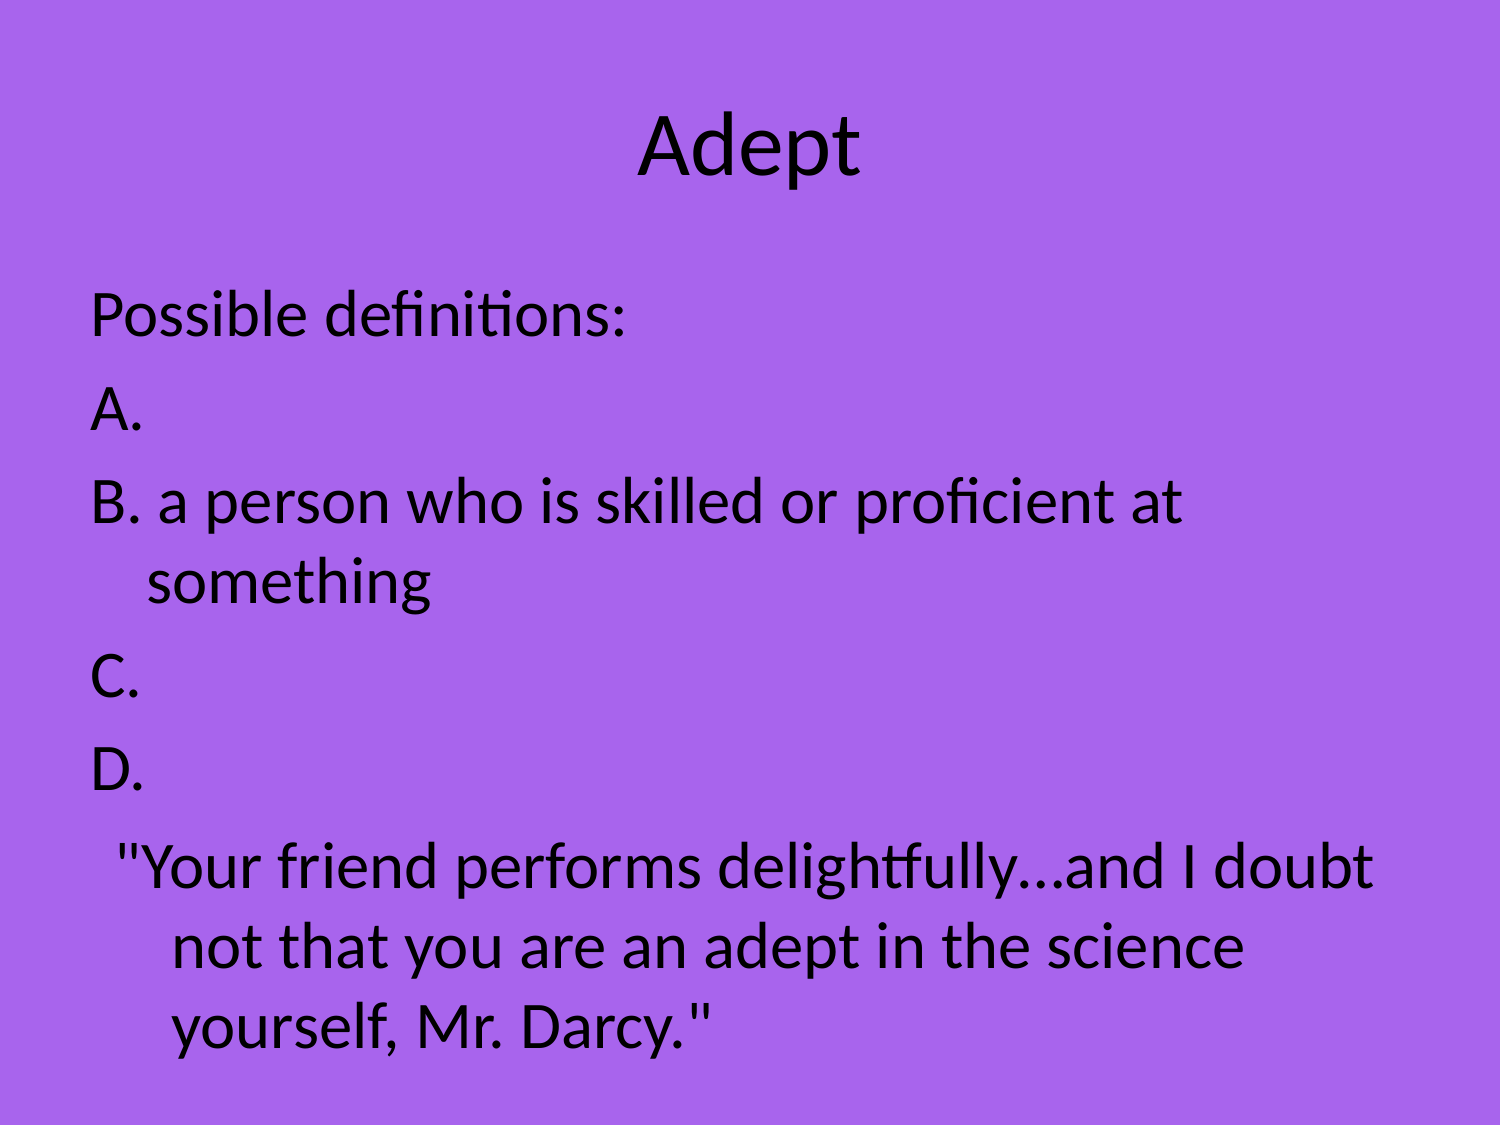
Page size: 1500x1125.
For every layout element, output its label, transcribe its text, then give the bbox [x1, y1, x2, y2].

title Adept [75, 45, 1425, 233]
text_box "Your friend performs delightfully…and I doubt not that you are an adept in the science yourself, Mr. Darcy." [99, 814, 1450, 1090]
list Possible definitions: A. B. a person who is skilled or proficient at something C. D. [75, 262, 1425, 815]
